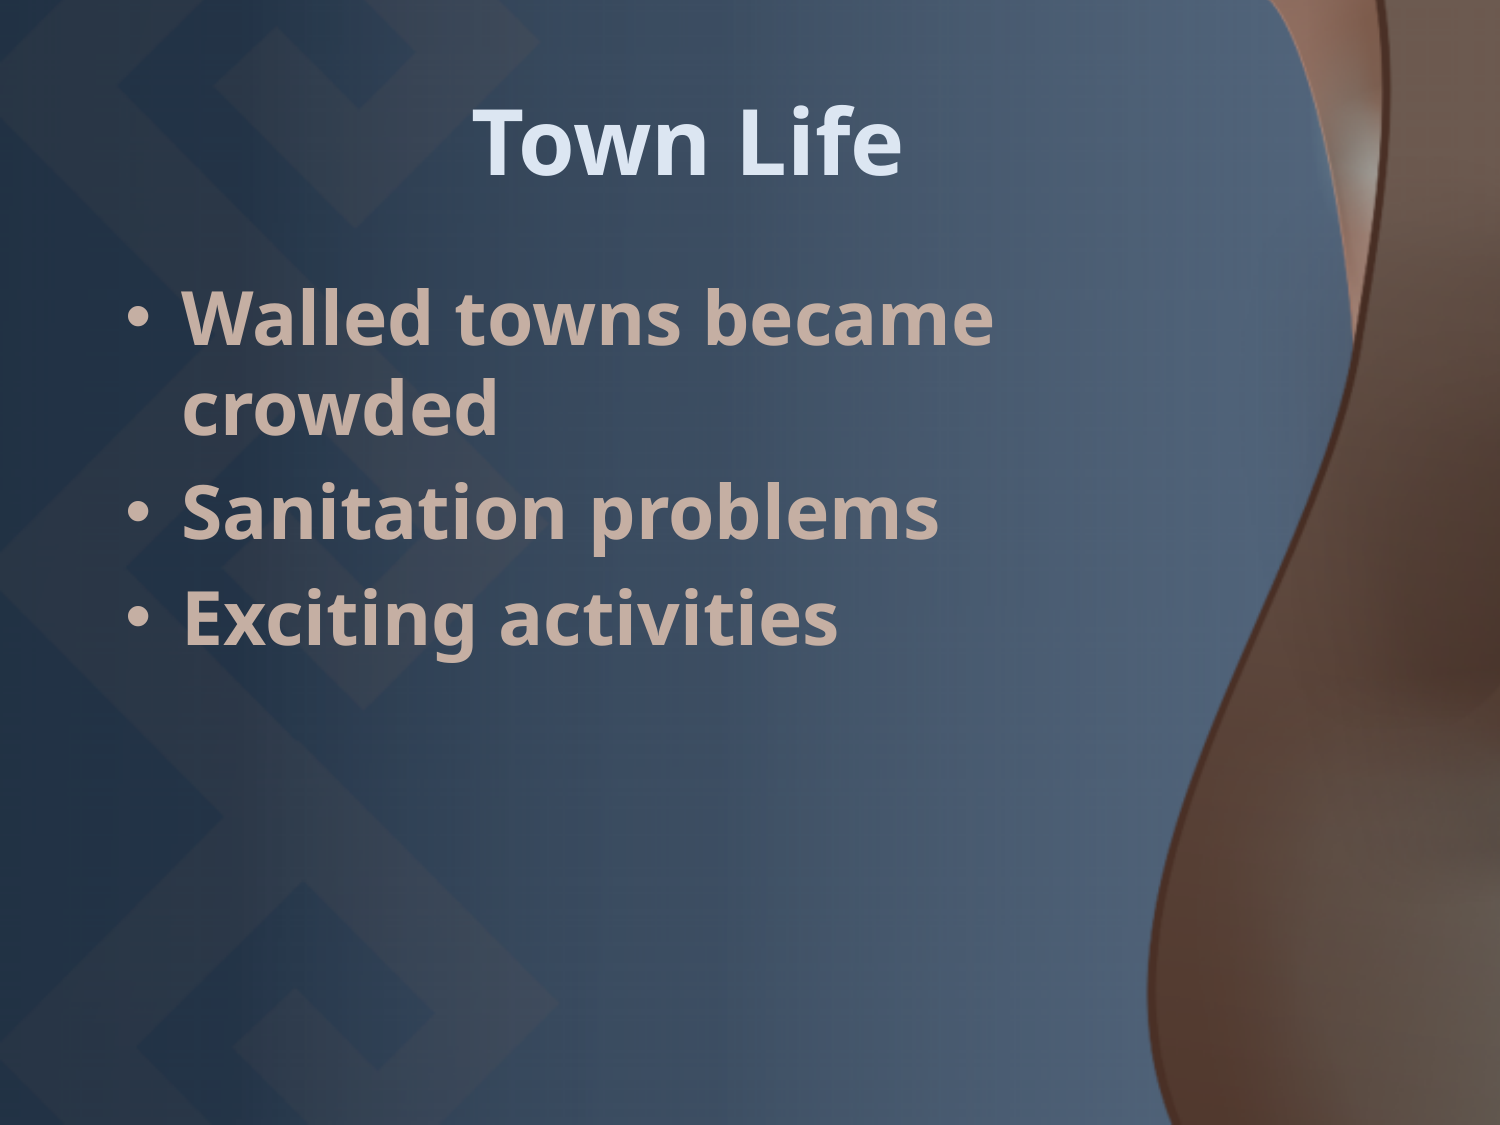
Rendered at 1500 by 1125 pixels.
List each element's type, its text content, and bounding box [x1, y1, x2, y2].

list Walled towns became crowded Sanitation problems Exciting activities [110, 262, 1263, 1090]
title Town Life [75, 45, 1303, 233]
picture [0, 0, 1500, 1125]
